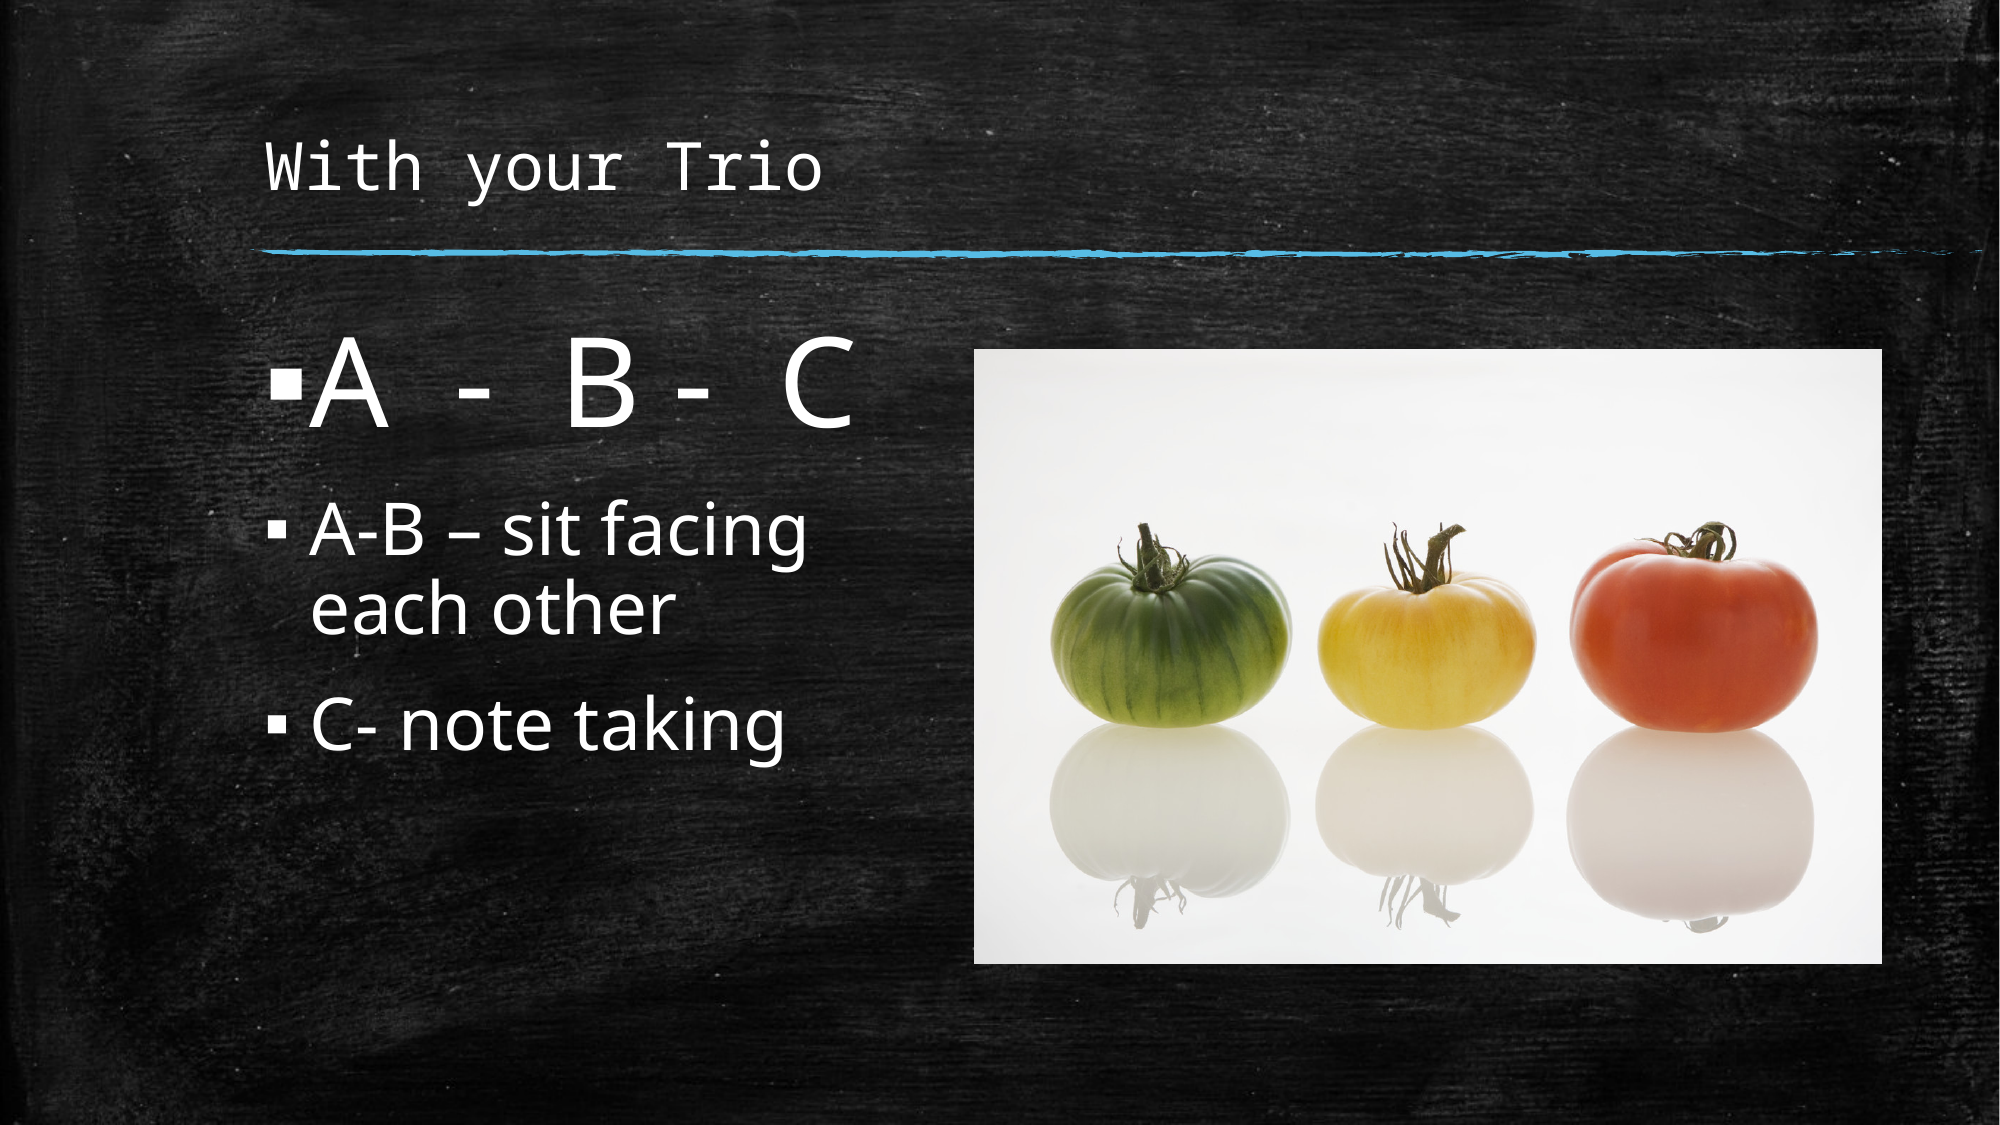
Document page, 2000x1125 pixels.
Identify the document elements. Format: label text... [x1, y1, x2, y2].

title With your Trio [249, 45, 1750, 213]
picture [974, 349, 1882, 964]
list A - B - C A-B – sit facing each other C- note taking [249, 312, 975, 1013]
